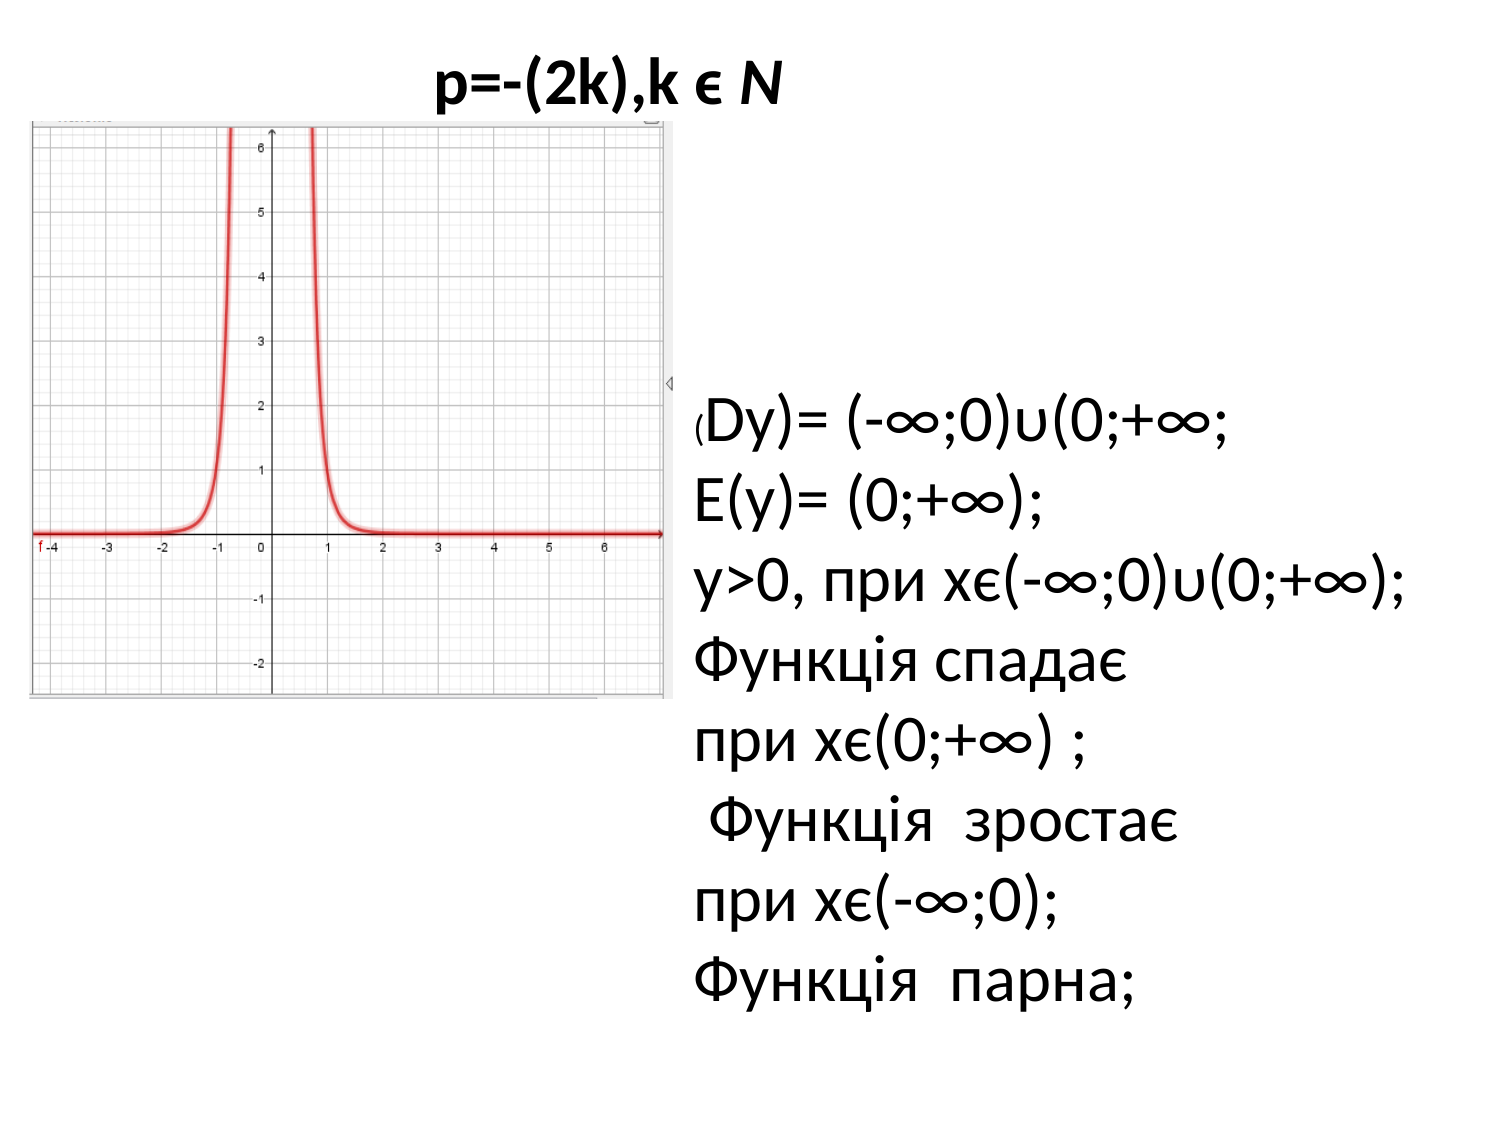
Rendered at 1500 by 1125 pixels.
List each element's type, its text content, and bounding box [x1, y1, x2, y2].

picture [29, 121, 674, 699]
text_box (Dу)= (-∞;0)υ(0;+∞; Е(у)= (0;+∞); у>0, при xє(-∞;0)υ(0;+∞); Функція спадає при xє(0;+∞) ; Функція зростає при xє(-∞;0); Функція парна; [678, 367, 1471, 1022]
text_box р=-(2k),k ϵ N [419, 30, 1170, 126]
